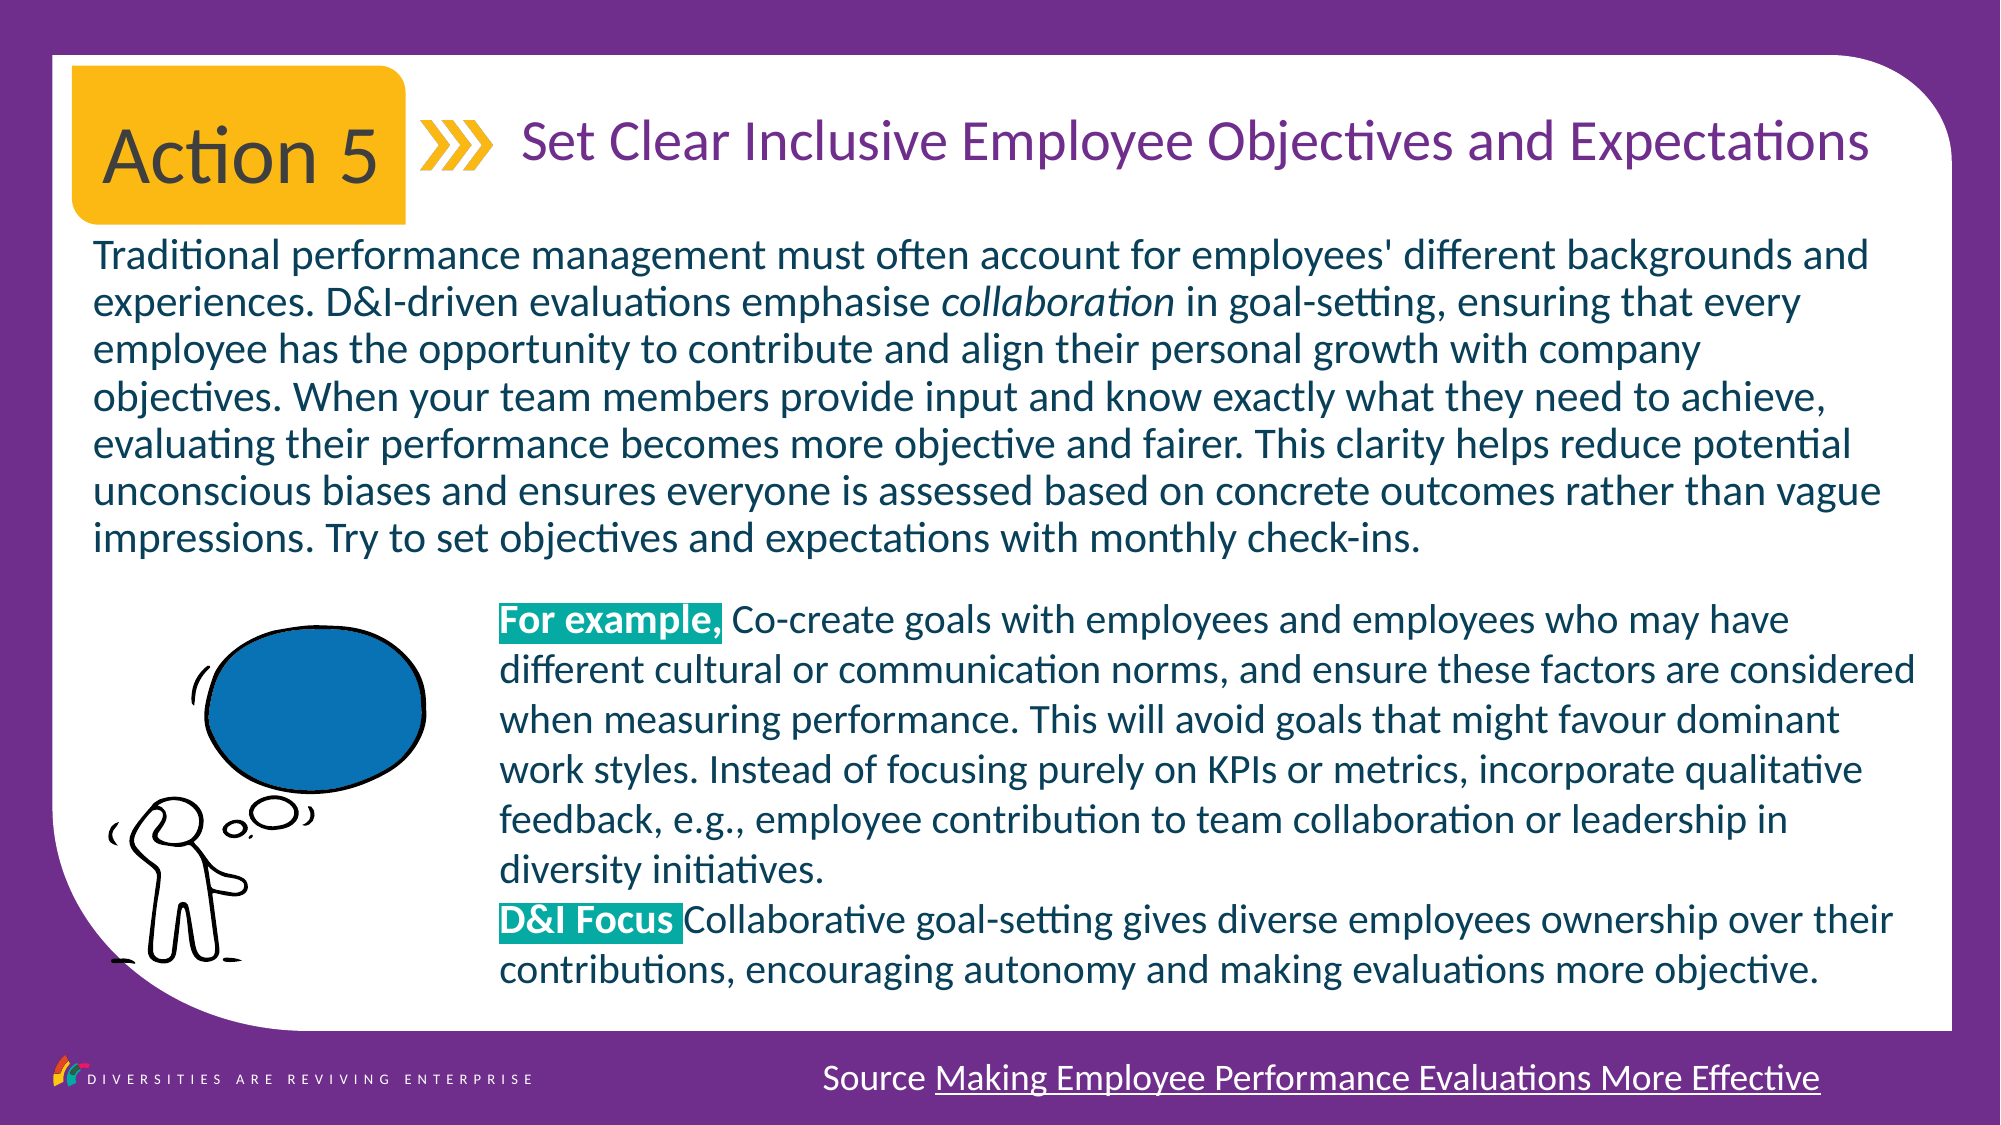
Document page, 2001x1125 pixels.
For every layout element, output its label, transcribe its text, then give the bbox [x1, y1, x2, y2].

picture [413, 102, 499, 188]
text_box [108, 625, 427, 964]
list Traditional performance management must often account for employees' different backgrounds and experiences. D&I-driven evaluations emphasise collaboration in goal-setting, ensuring that every employee has the opportunity to contribute and align their personal growth with company objectives. When your team members provide input and know exactly what they need to achieve, evaluating their performance becomes more objective and fairer. This clarity helps reduce potential unconscious biases and ensures everyone is assessed based on concrete outcomes rather than vague impressions. Try to set objectives and expectations with monthly check-ins. [78, 224, 1904, 856]
text_box [75, 70, 407, 226]
text_box For example, Co-create goals with employees and employees who may have different cultural or communication norms, and ensure these factors are considered when measuring performance. This will avoid goals that might favour dominant work styles. Instead of focusing purely on KPIs or metrics, incorporate qualitative feedback, e.g., employee contribution to team collaboration or leadership in diversity initiatives. D&I Focus Collaborative goal-setting gives diverse employees ownership over their contributions, encouraging autonomy and making evaluations more objective. [484, 584, 1934, 1000]
text_box Action 5 [26, 57, 396, 214]
text_box Source Making Employee Performance Evaluations More Effective [807, 1045, 1907, 1105]
list Set Clear Inclusive Employee Objectives and Expectations [506, 75, 1904, 208]
